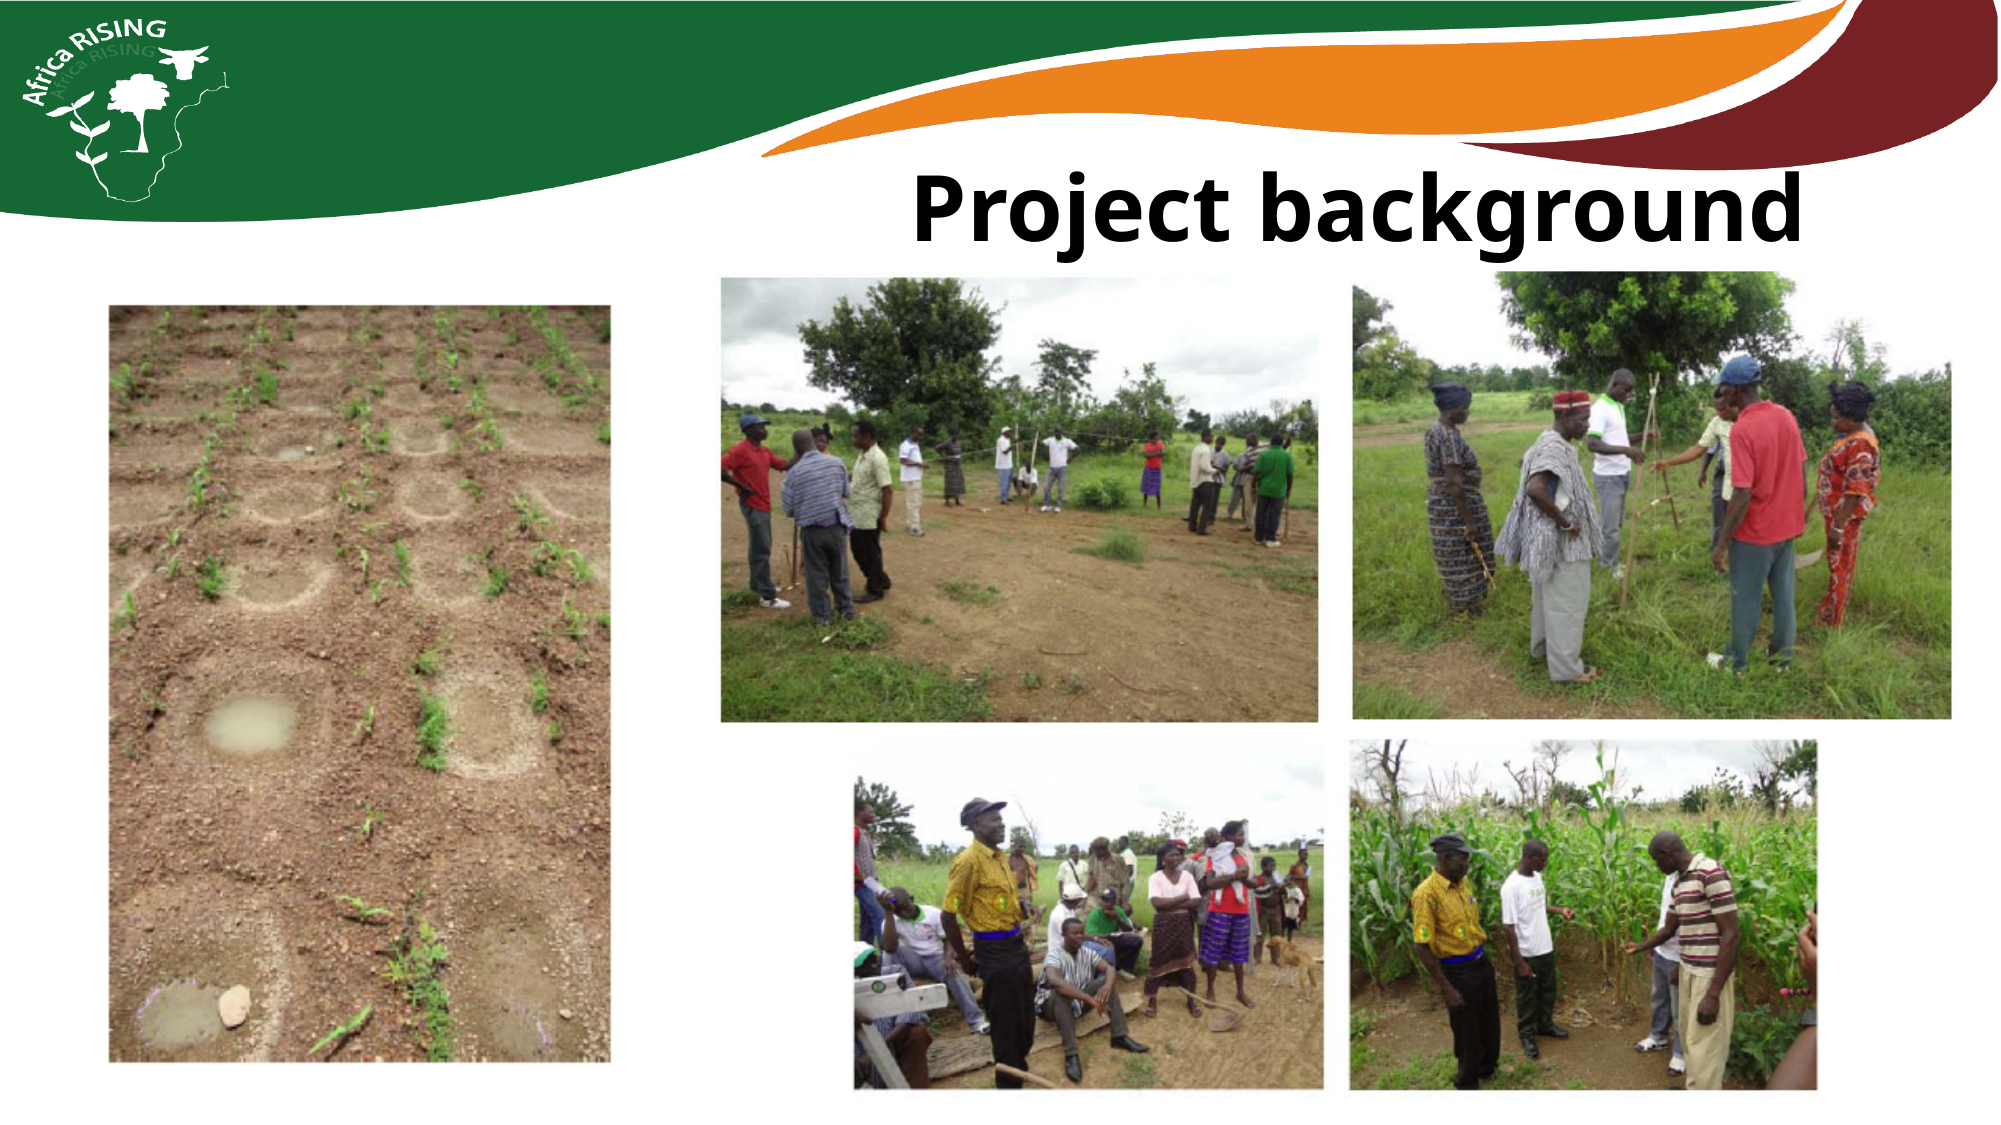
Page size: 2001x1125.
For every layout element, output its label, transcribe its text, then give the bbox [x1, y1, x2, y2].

picture [0, 270, 1958, 938]
picture [0, 0, 1998, 222]
list Project background [122, 155, 1823, 293]
picture [850, 738, 1823, 1103]
